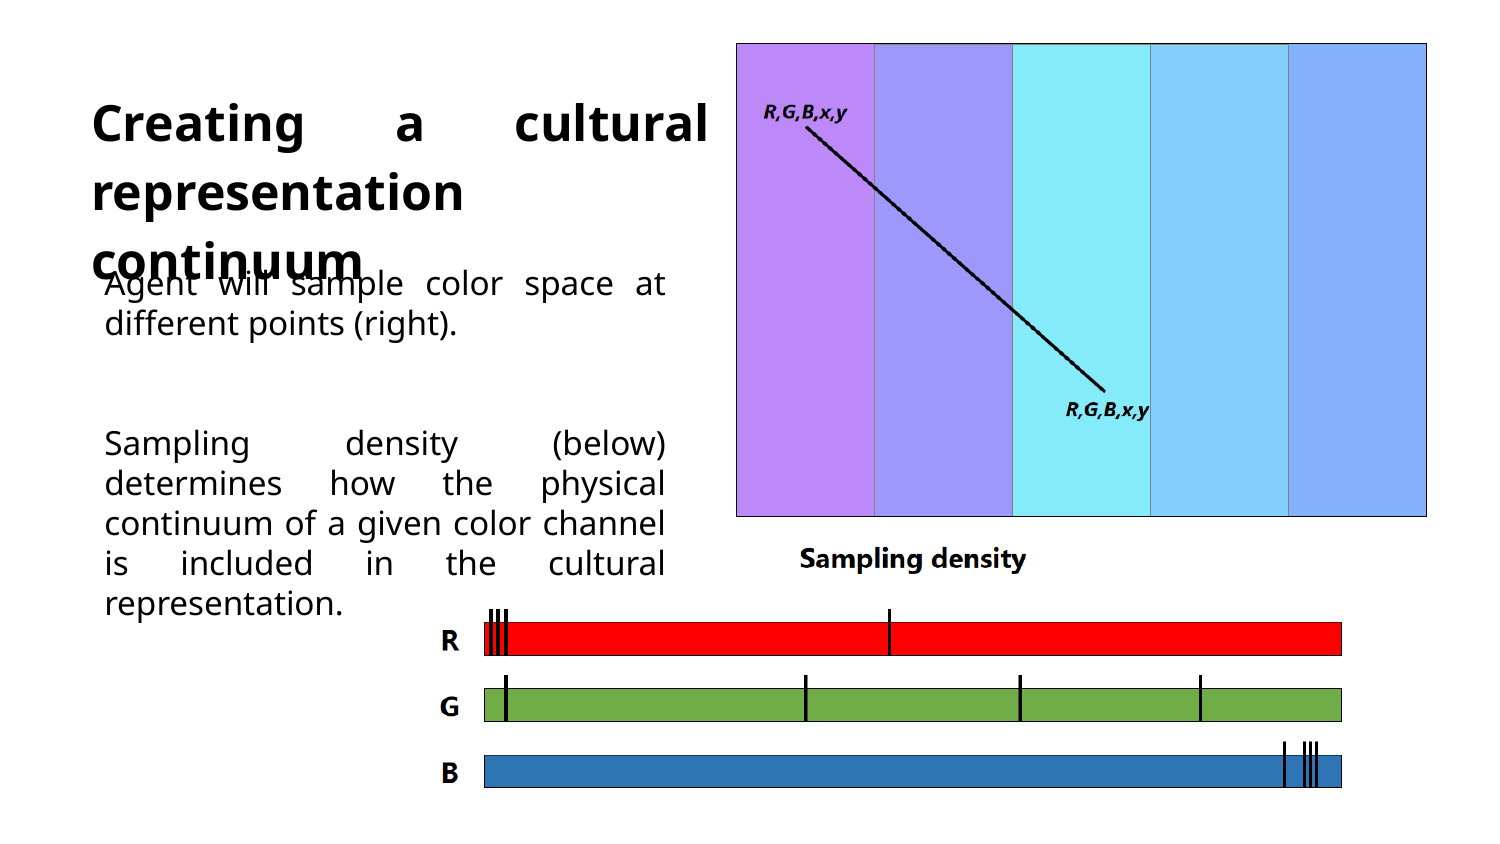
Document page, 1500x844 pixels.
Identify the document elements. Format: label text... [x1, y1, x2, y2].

picture [734, 42, 1431, 520]
picture [427, 539, 1358, 797]
text_box Agent will sample color space at different points (right). Sampling density (below) determines how the physical continuum of a given color channel is included in the cultural representation. [89, 247, 682, 597]
text_box Creating a cultural representation continuum [76, 67, 725, 230]
